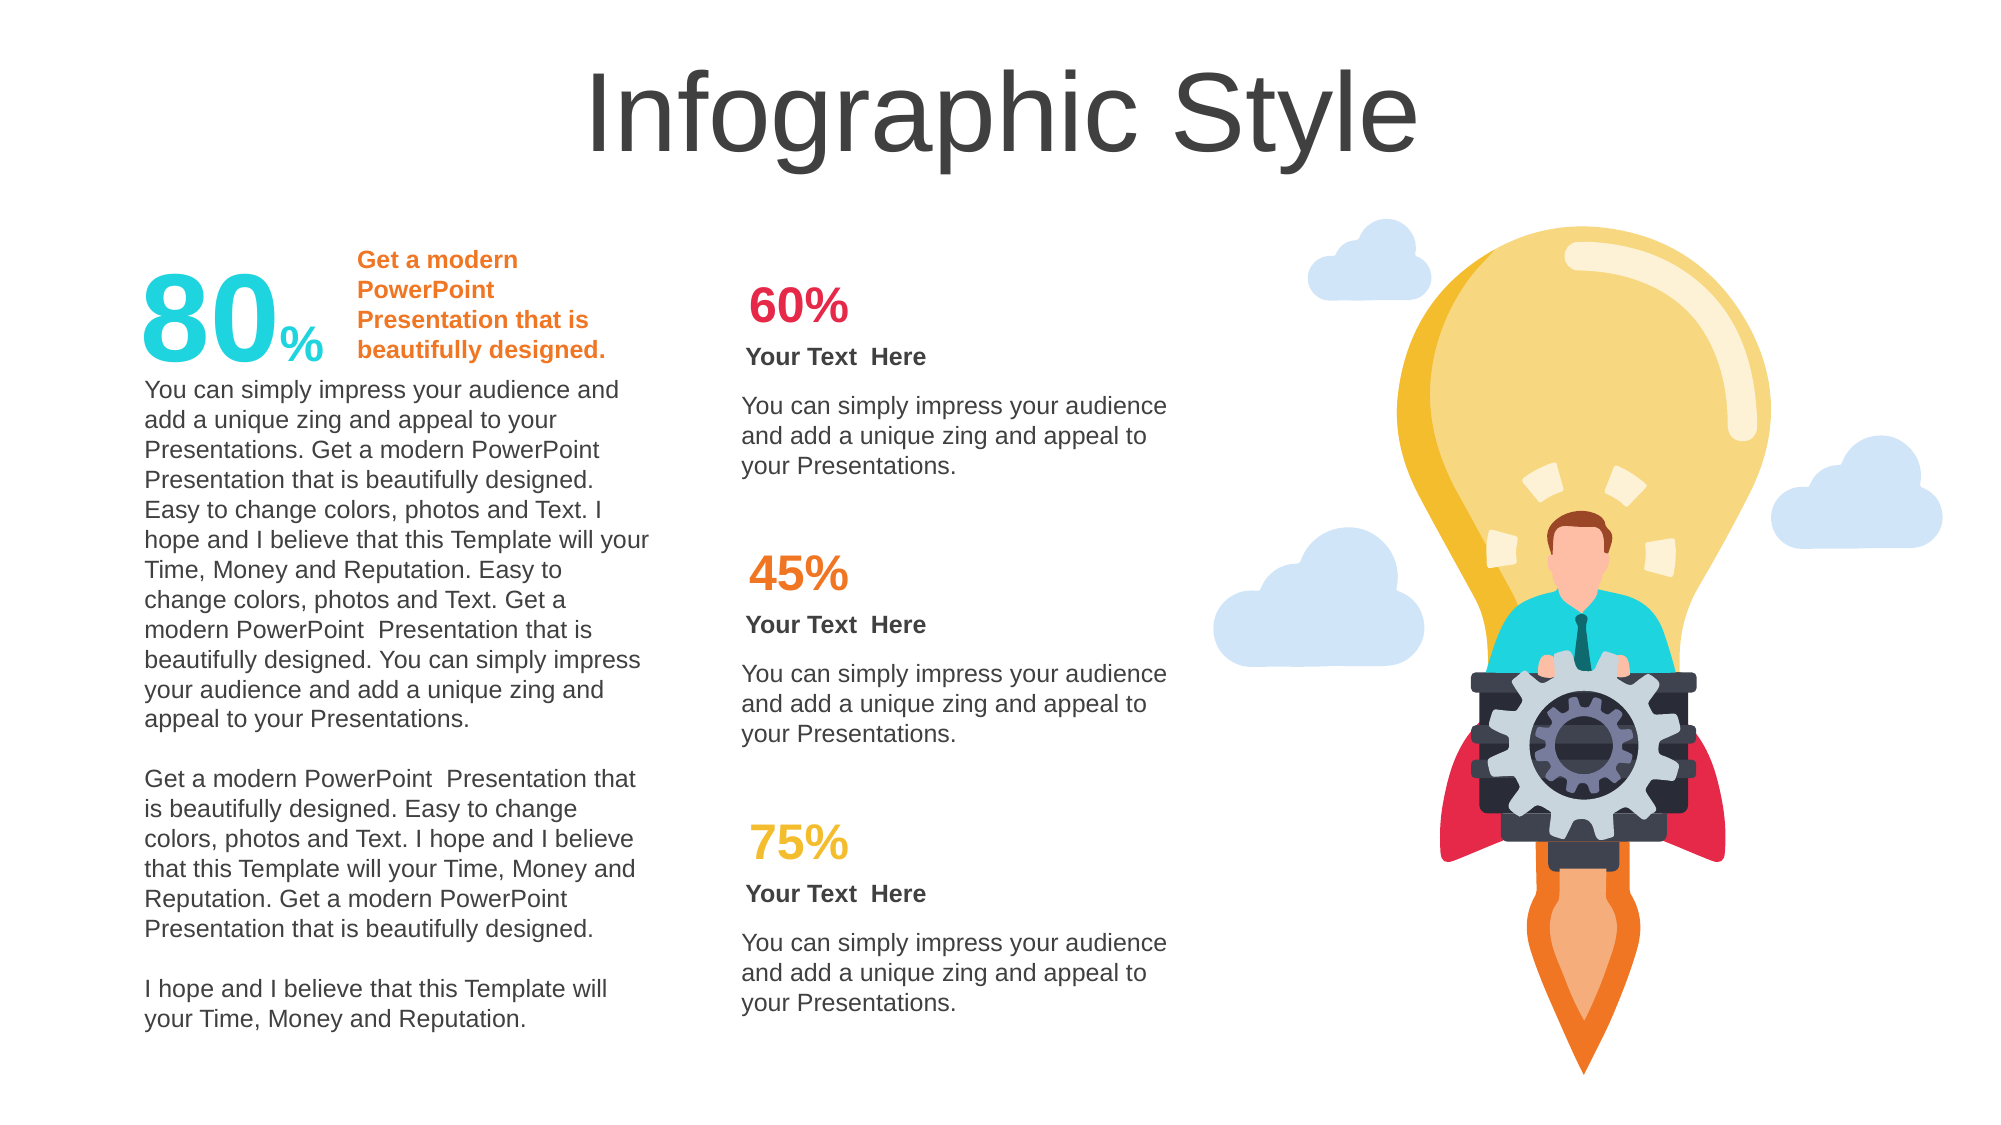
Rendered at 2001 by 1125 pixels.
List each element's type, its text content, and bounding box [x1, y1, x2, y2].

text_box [726, 332, 1214, 488]
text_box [1213, 218, 1943, 1075]
text_box 80% [124, 229, 340, 395]
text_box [726, 601, 1214, 757]
text_box 75% [726, 801, 872, 869]
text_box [726, 869, 1214, 1026]
text_box 60% [726, 264, 872, 332]
text_box 45% [726, 533, 872, 601]
text_box Get a modern PowerPoint Presentation that is beautifully designed. [342, 236, 667, 366]
text_box You can simply impress your audience and add a unique zing and appeal to your Presentations. Get a modern PowerPoint Presentation that is beautifully designed. Easy to change colors, photos and Text. I hope and I believe that this Template will your Time, Money and Reputation. Easy to change colors, photos and Text. Get a modern PowerPoint Presentation that is beautifully designed. You can simply impress your audience and add a unique zing and appeal to your Presentations. Get a modern PowerPoint Presentation that is beautifully designed. Easy to change colors, photos and Text. I hope and I believe that this Template will your Time, Money and Reputation. Get a modern PowerPoint Presentation that is beautifully designed. I hope and I believe that this Template will your Time, Money and Reputation. [129, 366, 667, 1040]
list Infographic Style [53, 55, 1952, 175]
